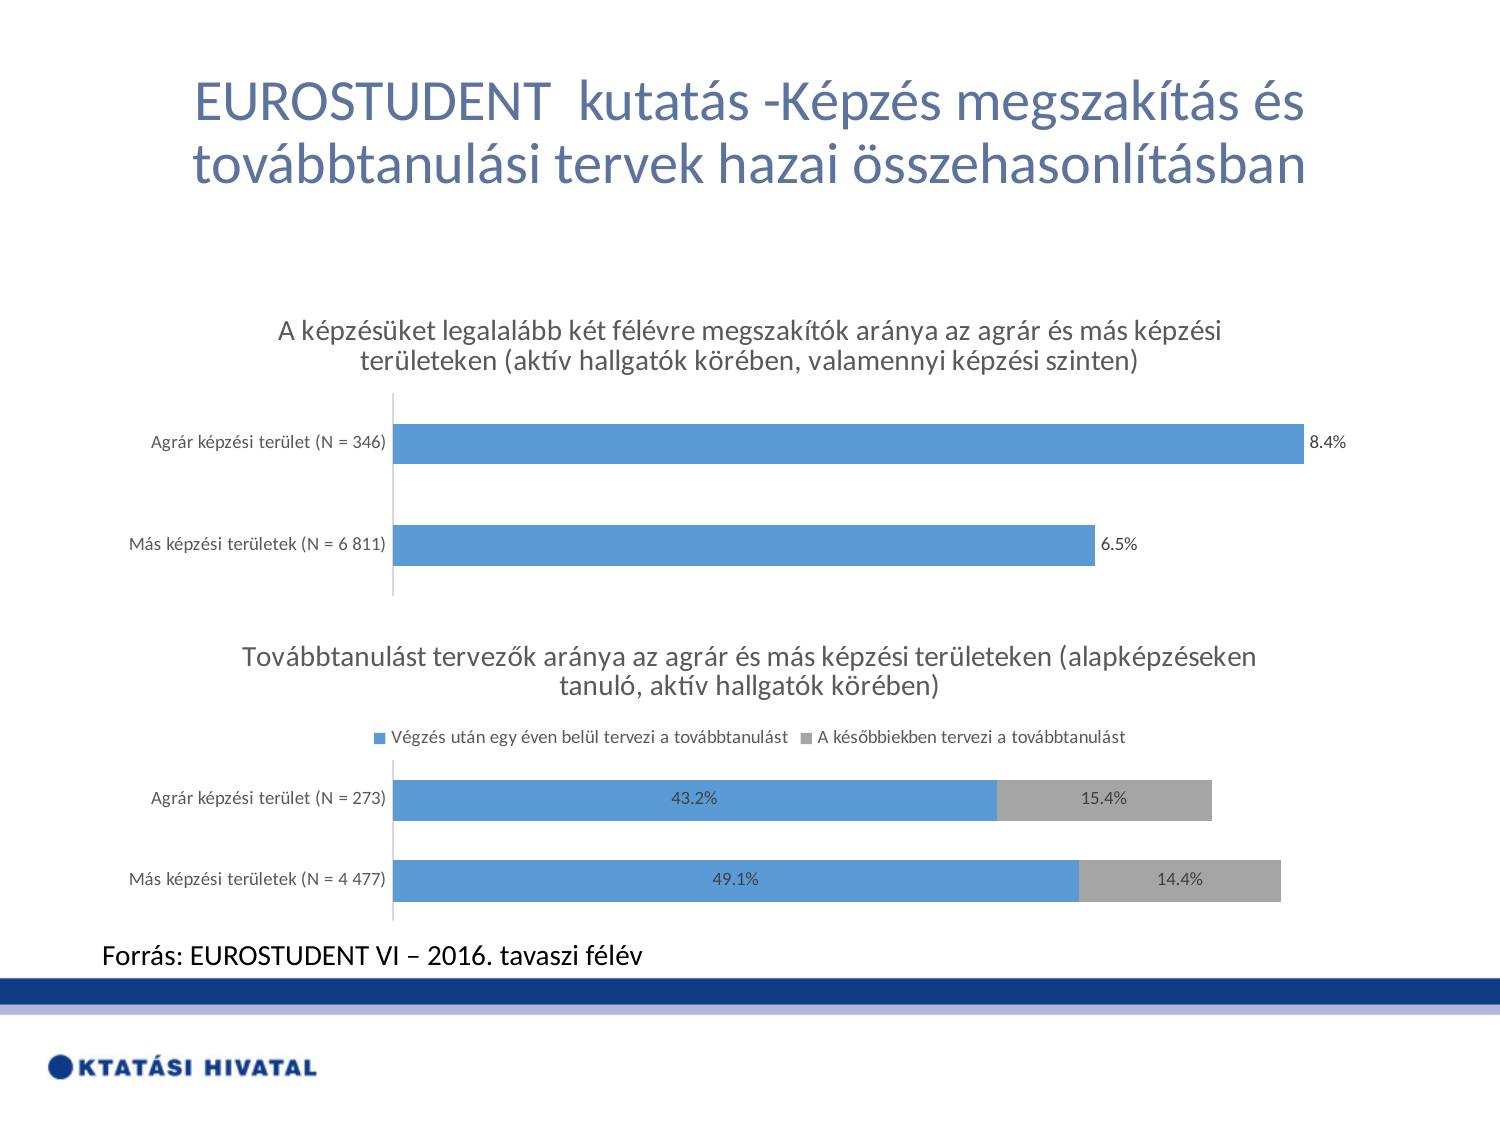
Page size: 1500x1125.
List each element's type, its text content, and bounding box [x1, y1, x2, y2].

text_box Forrás: EUROSTUDENT VI – 2016. tavaszi félév [12, 926, 940, 979]
chart [103, 296, 1397, 603]
picture [0, 0, 1500, 1125]
chart [103, 621, 1397, 928]
title EUROSTUDENT kutatás -Képzés megszakítás és továbbtanulási tervek hazai összehasonlításban [103, 59, 1397, 206]
